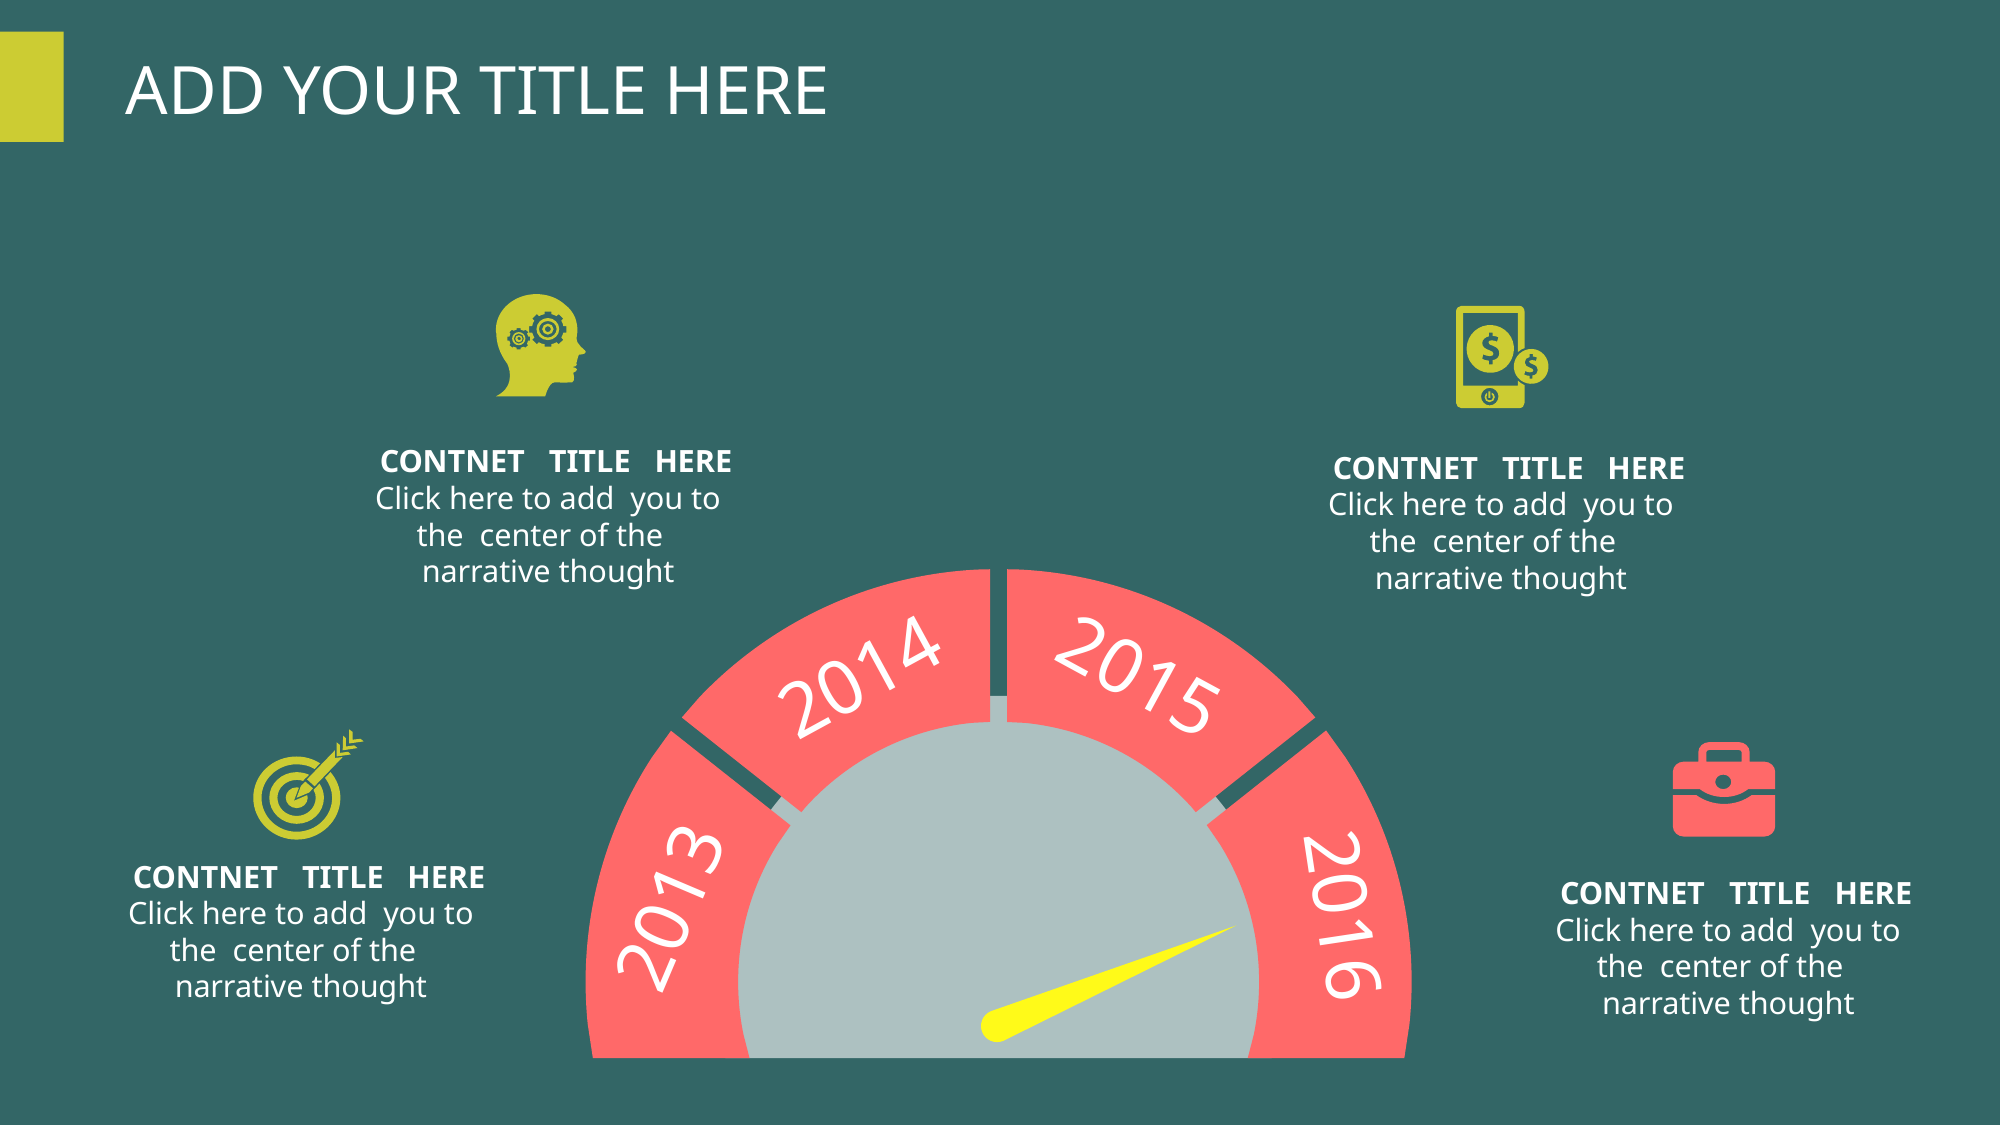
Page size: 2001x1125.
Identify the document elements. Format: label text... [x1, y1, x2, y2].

text_box [980, 936, 1206, 1043]
text_box CONTNET TITLE HERE Click here to add you to the center of the narrative thought [1513, 866, 1943, 1028]
text_box CONTNET TITLE HERE Click here to add you to the center of the narrative thought [1286, 441, 1716, 603]
text_box ADD YOUR TITLE HERE [80, 40, 846, 136]
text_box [495, 294, 591, 397]
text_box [253, 729, 364, 840]
text_box CONTNET TITLE HERE Click here to add you to the center of the narrative thought [86, 850, 516, 1012]
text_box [1455, 305, 1551, 409]
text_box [1006, 569, 1316, 813]
text_box CONTNET TITLE HERE Click here to add you to the center of the narrative thought [333, 435, 763, 597]
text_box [1672, 742, 1776, 837]
text_box [0, 31, 65, 143]
text_box [791, 695, 1206, 1059]
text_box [1206, 730, 1412, 1059]
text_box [681, 569, 991, 813]
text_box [585, 730, 791, 1059]
